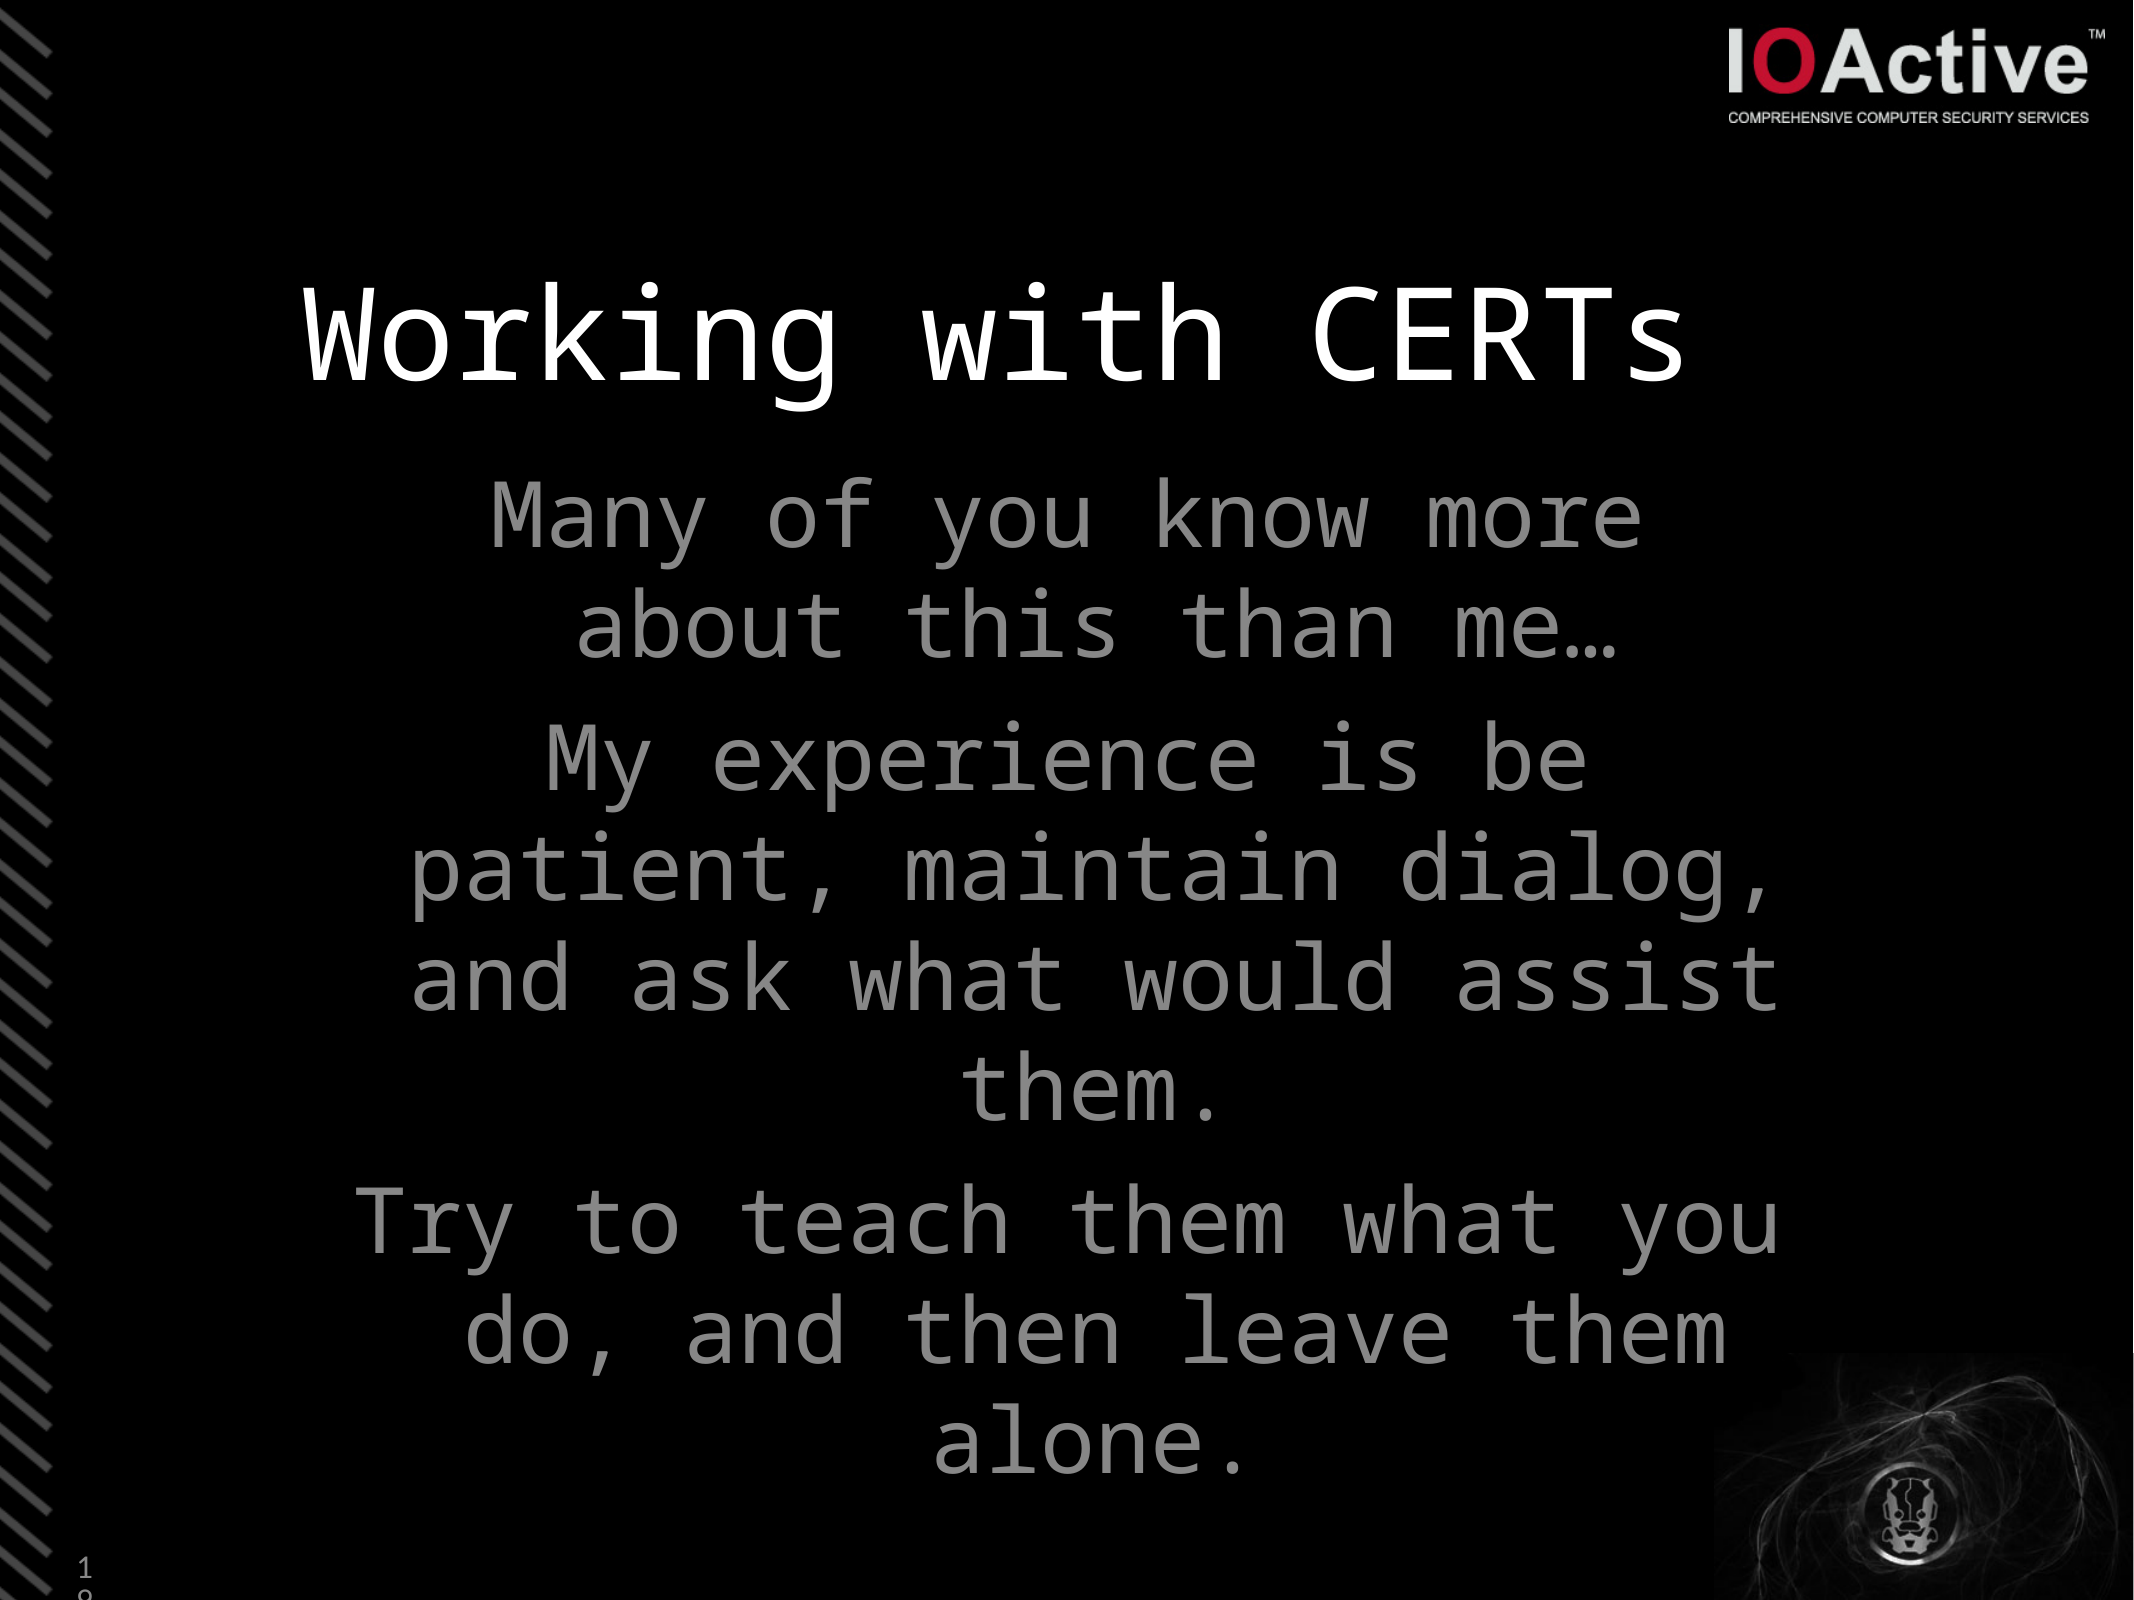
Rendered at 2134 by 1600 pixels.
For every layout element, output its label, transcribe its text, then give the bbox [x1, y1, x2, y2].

title Working with CERTs [91, 157, 1905, 500]
list Many of you know more about this than me… My experience is be patient, maintain dialog, and ask what would assist them. Try to teach them what you do, and then leave them alone. [320, 450, 1815, 1315]
picture [1729, 24, 2105, 123]
picture [1714, 1353, 2134, 1600]
picture [0, 0, 55, 1600]
slide_number 19 [60, 1538, 110, 1592]
